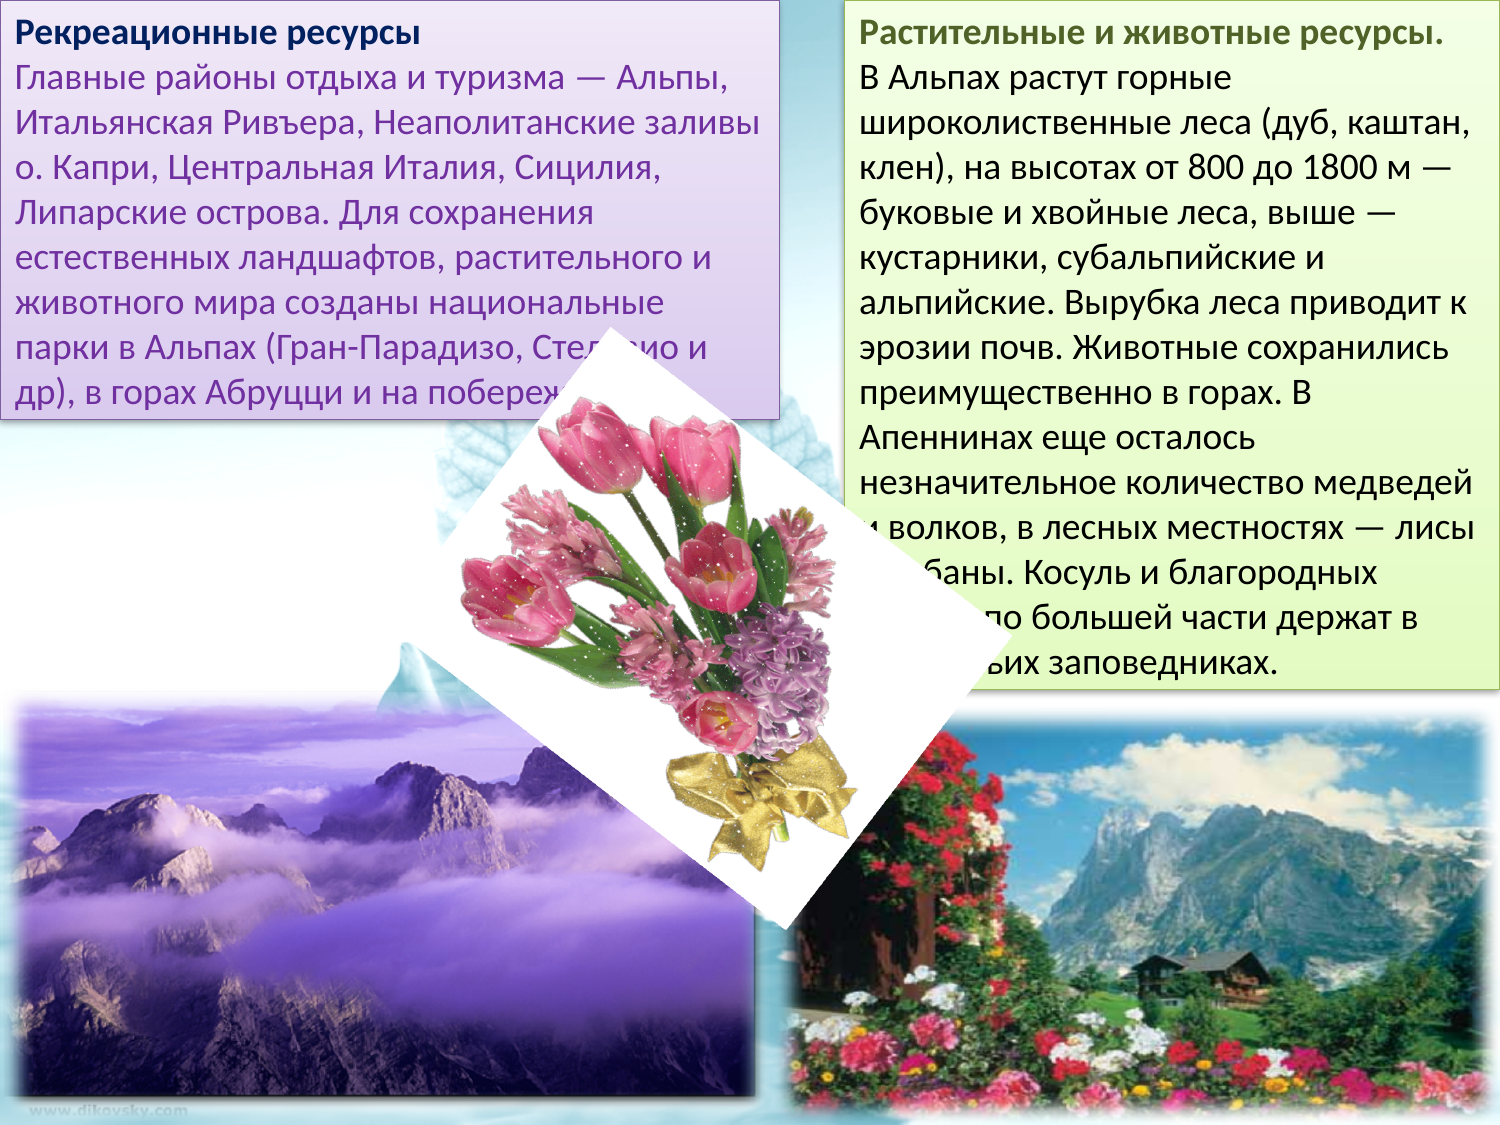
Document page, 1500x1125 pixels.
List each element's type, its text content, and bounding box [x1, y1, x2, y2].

text_box Рекреационные ресурсы Главные районы отдыха и туризма — Альпы, Итальянская Ривъера, Неаполитанские заливы о. Капри, Центральная Италия, Сицилия, Липарские острова. Для сохранения естественных ландшафтов, растительного и животного мира созданы национальные парки в Альпах (Гран-Парадизо, Стельвио и др), в горах Абруцци и на побережье. [0, 0, 780, 420]
text_box Растительные и животные ресурсы. В Альпах растут горные широколиственные леса (дуб, каштан, клен), на высотах от 800 до 1800 м — буковые и хвойные леса, выше — кустарники, субальпийские и альпийские. Вырубка леса приводит к эрозии почв. Животные сохранились преимущественно в горах. В Апеннинах еще осталось незначительное количество медведей и волков, в лесных местностях — лисы и кабаны. Косуль и благородных оленей по большей части держат в охотничьих заповедниках. [844, 0, 1500, 690]
picture [0, 327, 1500, 1125]
